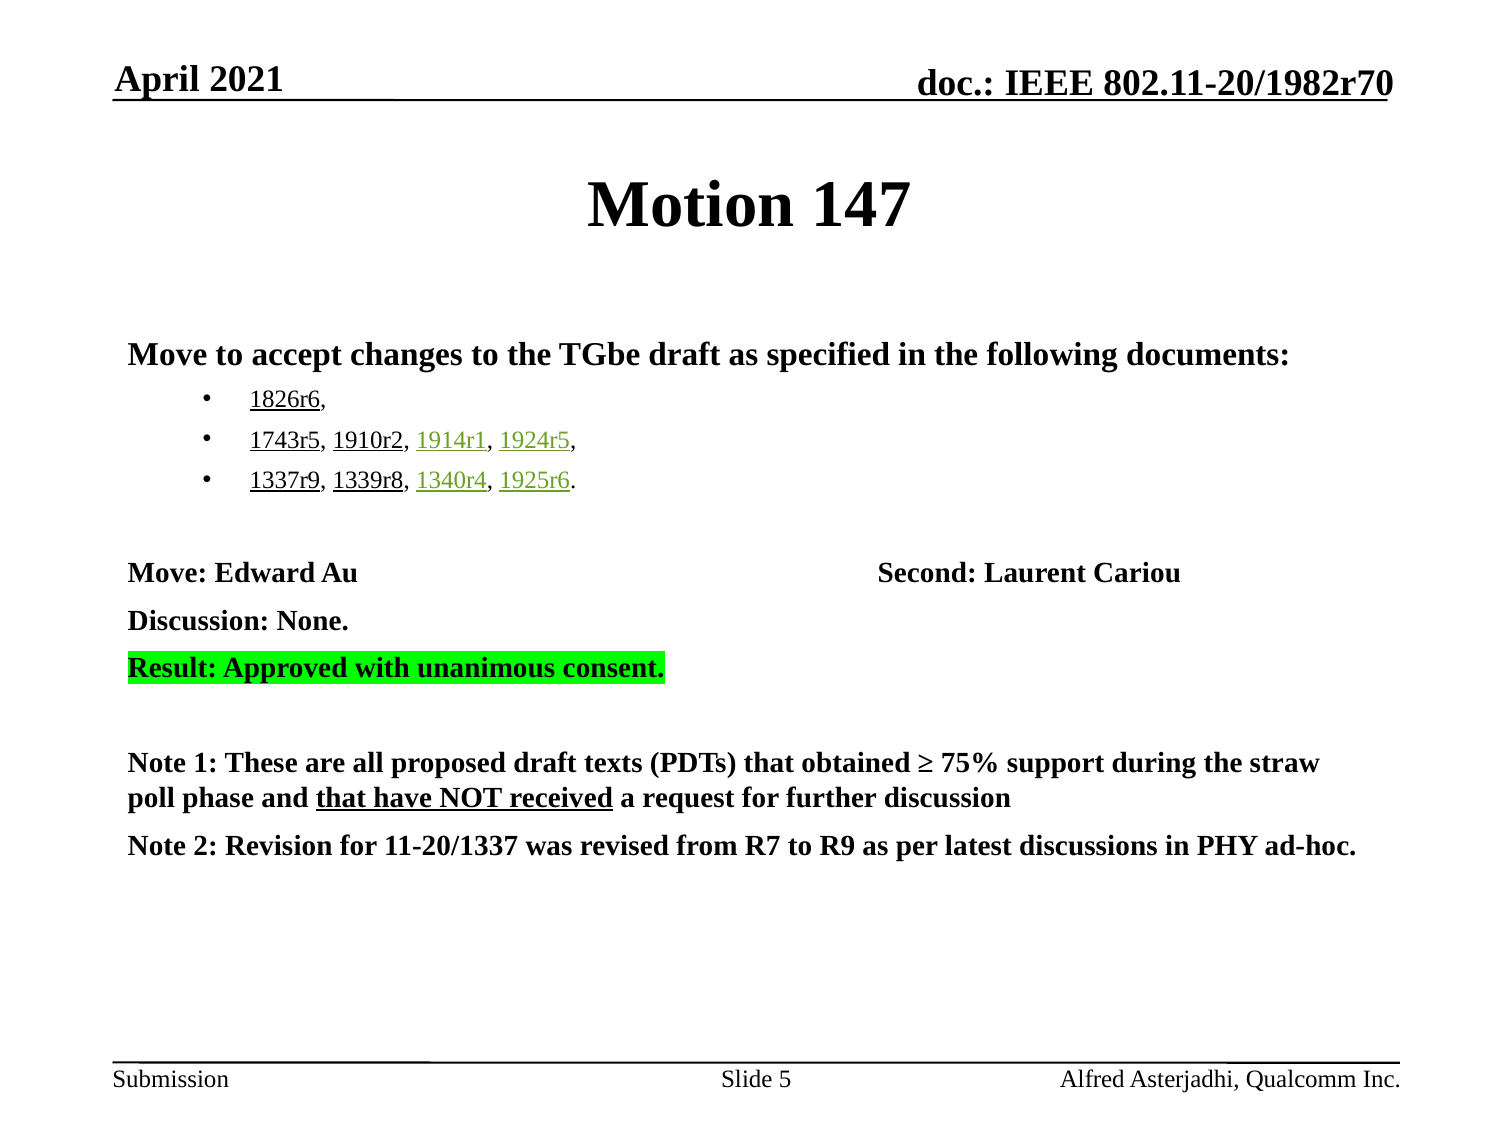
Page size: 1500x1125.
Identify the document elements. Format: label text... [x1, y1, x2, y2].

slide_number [114, 54, 423, 100]
title Motion 147 [112, 112, 1388, 288]
list Move to accept changes to the TGbe draft as specified in the following documents: 1826r6, 1743r5, 1910r2, 1914r1, 1924r5, 1337r9, 1339r8, 1340r4, 1925r6. Move: Edward Au Second: Laurent Cariou Discussion: None. Result: Approved with unanimous consent. Note 1: These are all proposed draft texts (PDTs) that obtained ≥ 75% support during the straw poll phase and that have NOT received a request for further discussion Note 2: Revision for 11-20/1337 was revised from R7 to R9 as per latest discussions in PHY ad-hoc. [112, 324, 1388, 1051]
footer Alfred Asterjadhi, Qualcomm Inc. [878, 1061, 1402, 1093]
slide_number Slide 5 [712, 1061, 800, 1123]
